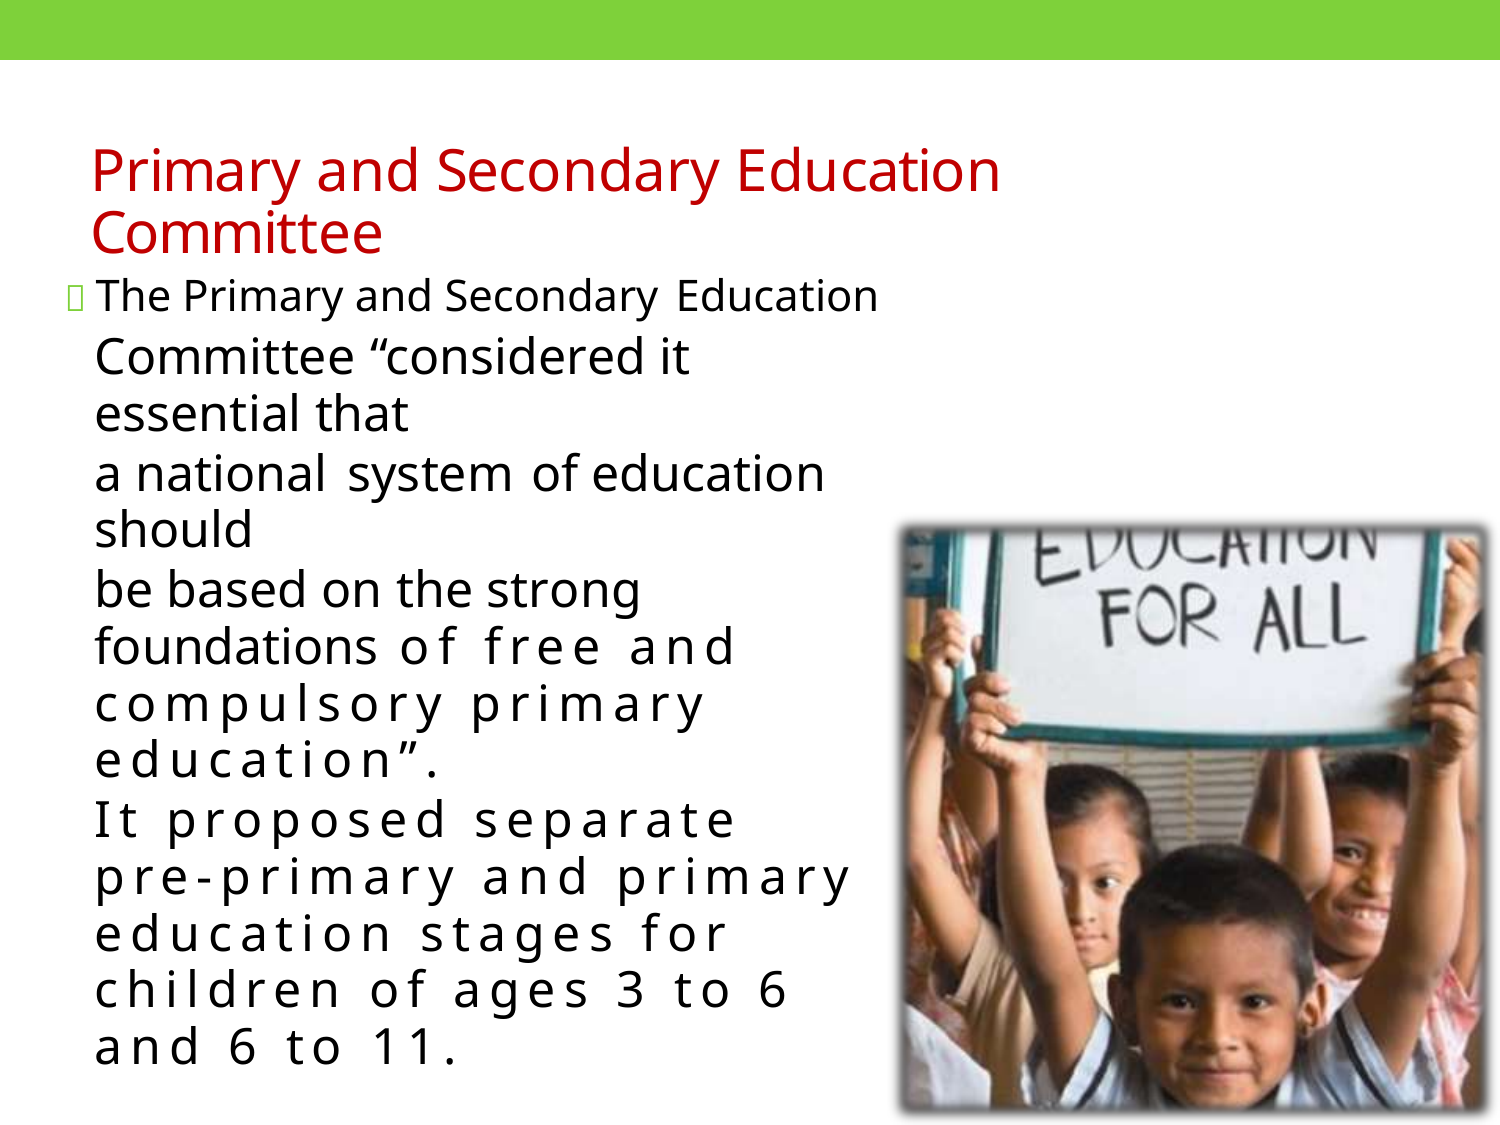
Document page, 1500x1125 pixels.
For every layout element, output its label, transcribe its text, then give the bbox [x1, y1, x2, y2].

text_box [886, 512, 1500, 1125]
text_box [0, 0, 1500, 60]
text_box  The Primary and Secondary Education Committee “considered it essential that a national system of education should be based on the strong foundations of free and compulsory primary education”. It proposed separate pre-primary and primary education stages for children of ages 3 to 6 and 6 to 11. [62, 277, 888, 1050]
text_box Primary and Secondary Education Committee [87, 141, 1157, 204]
